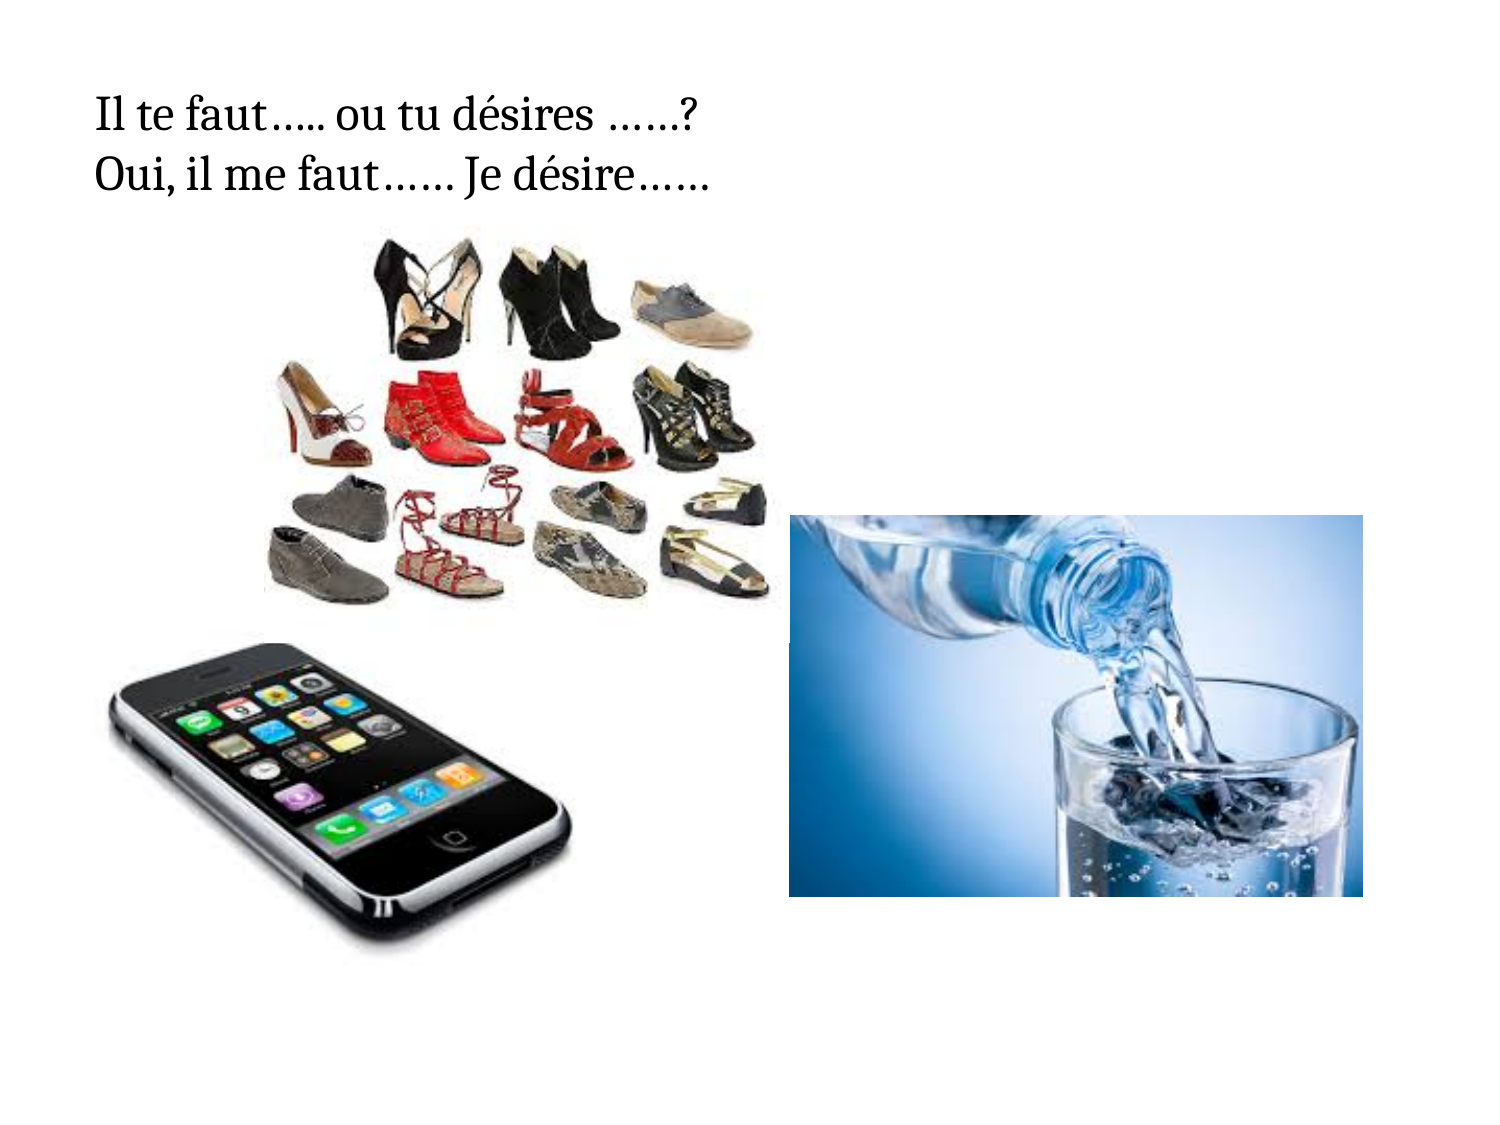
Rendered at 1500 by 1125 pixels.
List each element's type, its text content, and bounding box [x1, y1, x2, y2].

text_box Il te faut….. ou tu désires ……? Oui, il me faut…… Je désire…… [79, 72, 1129, 268]
picture [76, 225, 1363, 1016]
